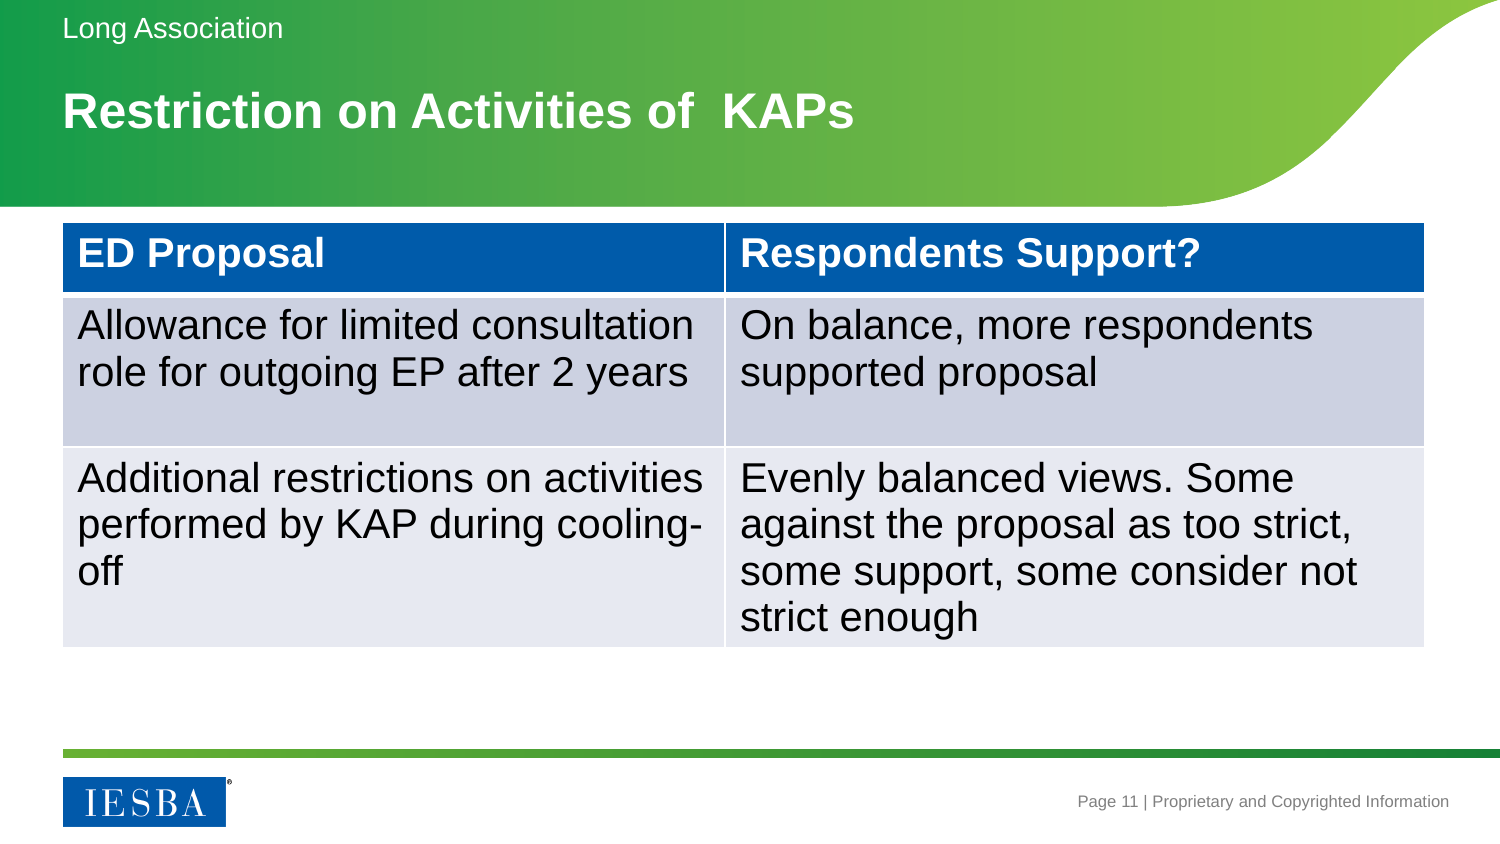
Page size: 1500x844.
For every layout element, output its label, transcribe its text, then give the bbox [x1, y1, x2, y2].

table_cell Additional restrictions on activities performed by KAP during cooling-off [63, 448, 724, 647]
table_cell On balance, more respondents supported proposal [726, 298, 1424, 446]
subtitle Long Association [62, 9, 500, 38]
table_header Respondents Support? [726, 223, 1424, 292]
picture [0, 0, 1500, 207]
table_cell Allowance for limited consultation role for outgoing EP after 2 years [63, 298, 724, 446]
table_cell Evenly balanced views. Some against the proposal as too strict, some support, some consider not strict enough [726, 448, 1424, 647]
title Restriction on Activities of KAPs [62, 75, 1300, 142]
table_header ED Proposal [63, 223, 724, 292]
picture [63, 777, 232, 827]
